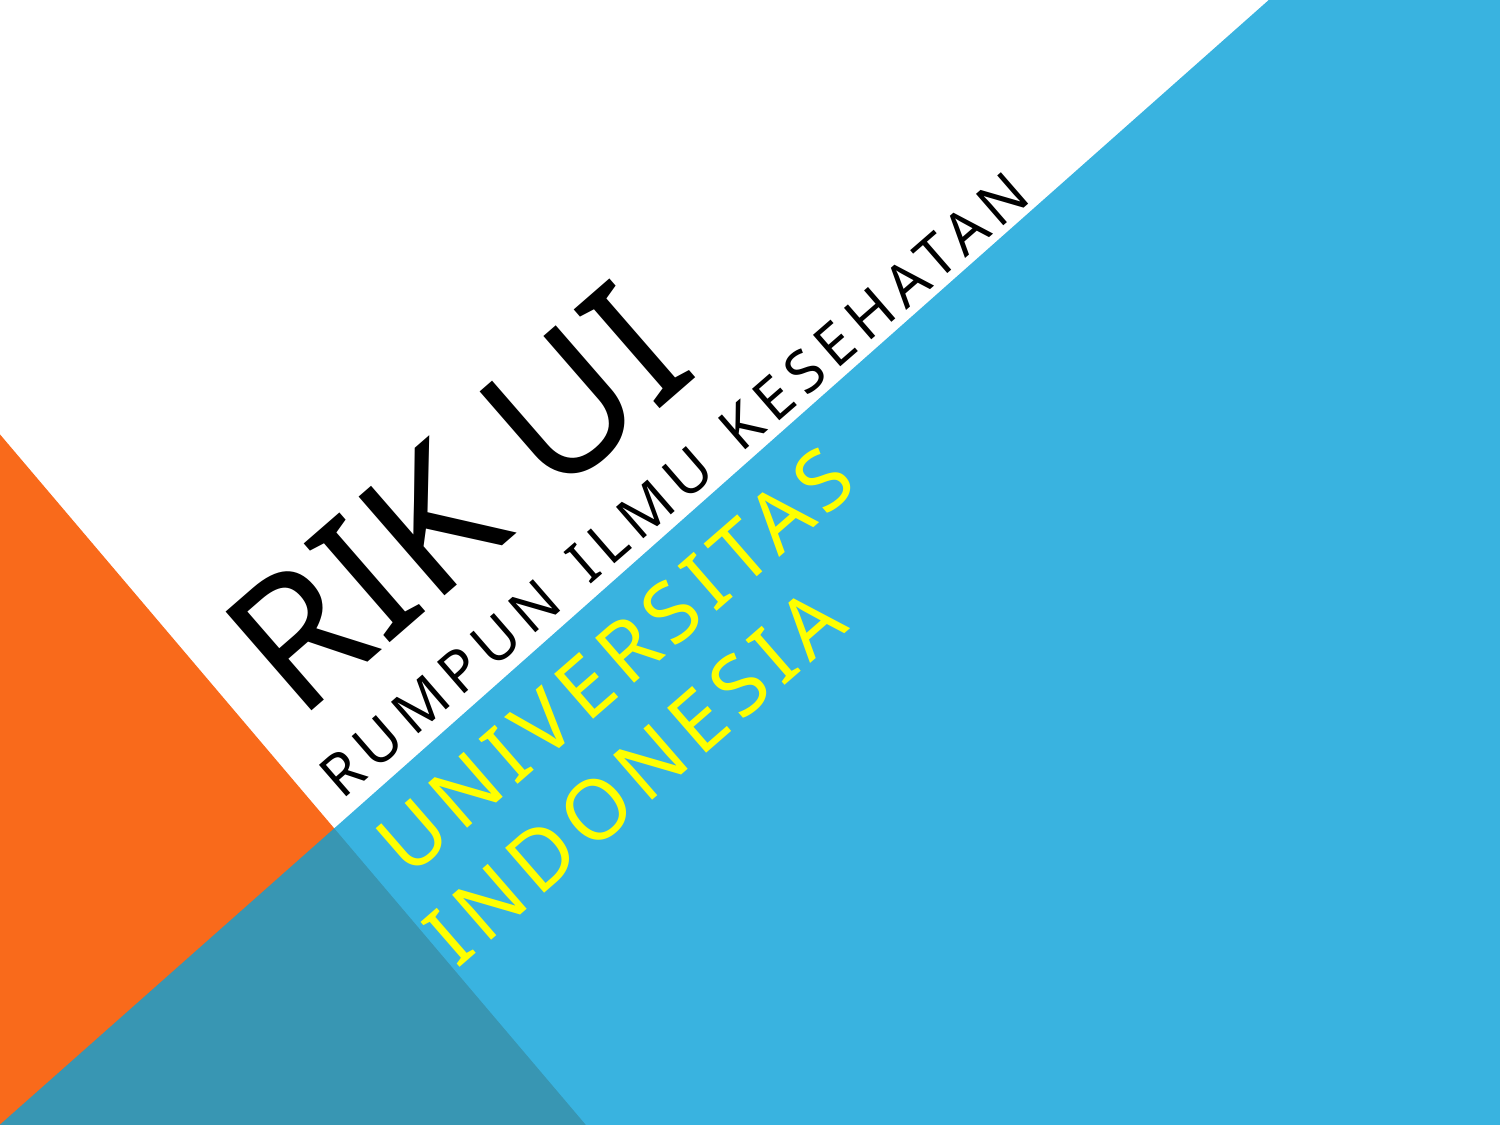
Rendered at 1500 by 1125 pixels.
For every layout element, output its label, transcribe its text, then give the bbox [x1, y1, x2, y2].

text_box Rumpun ilmu kesehatan [291, 0, 1222, 806]
title Rik Ui [182, 4, 1005, 753]
subtitle Universitas Indonesia [324, 62, 1255, 881]
